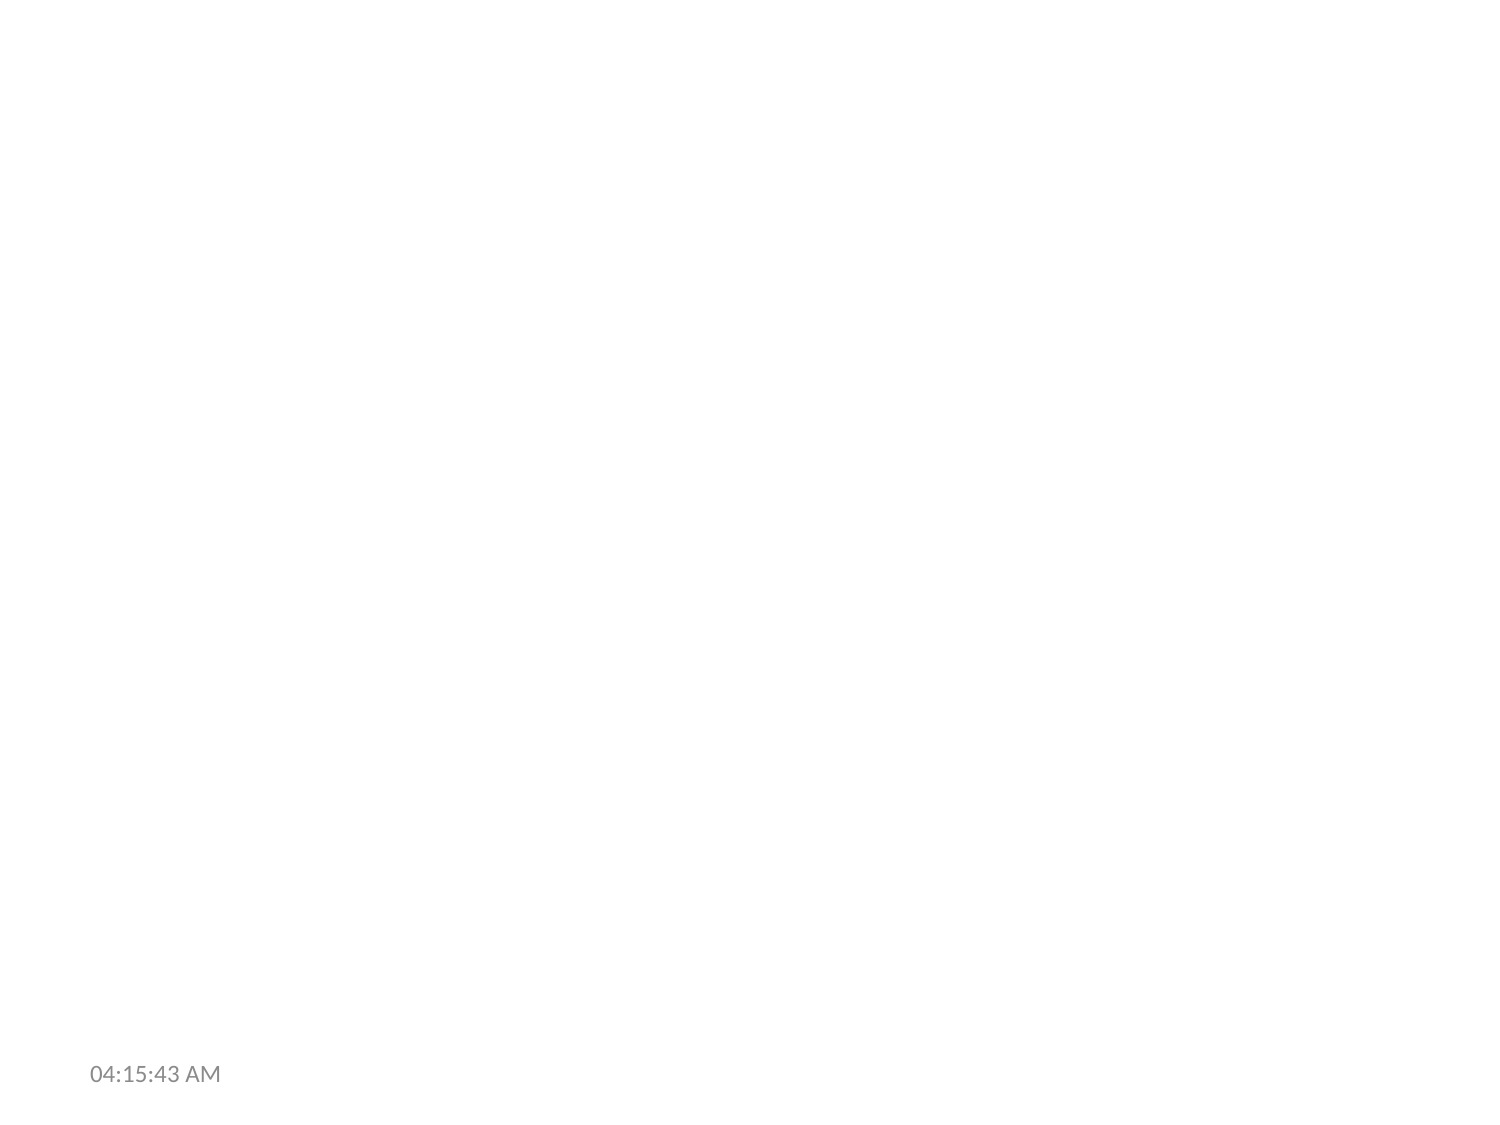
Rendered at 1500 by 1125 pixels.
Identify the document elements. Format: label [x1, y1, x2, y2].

slide_number [75, 1042, 425, 1103]
